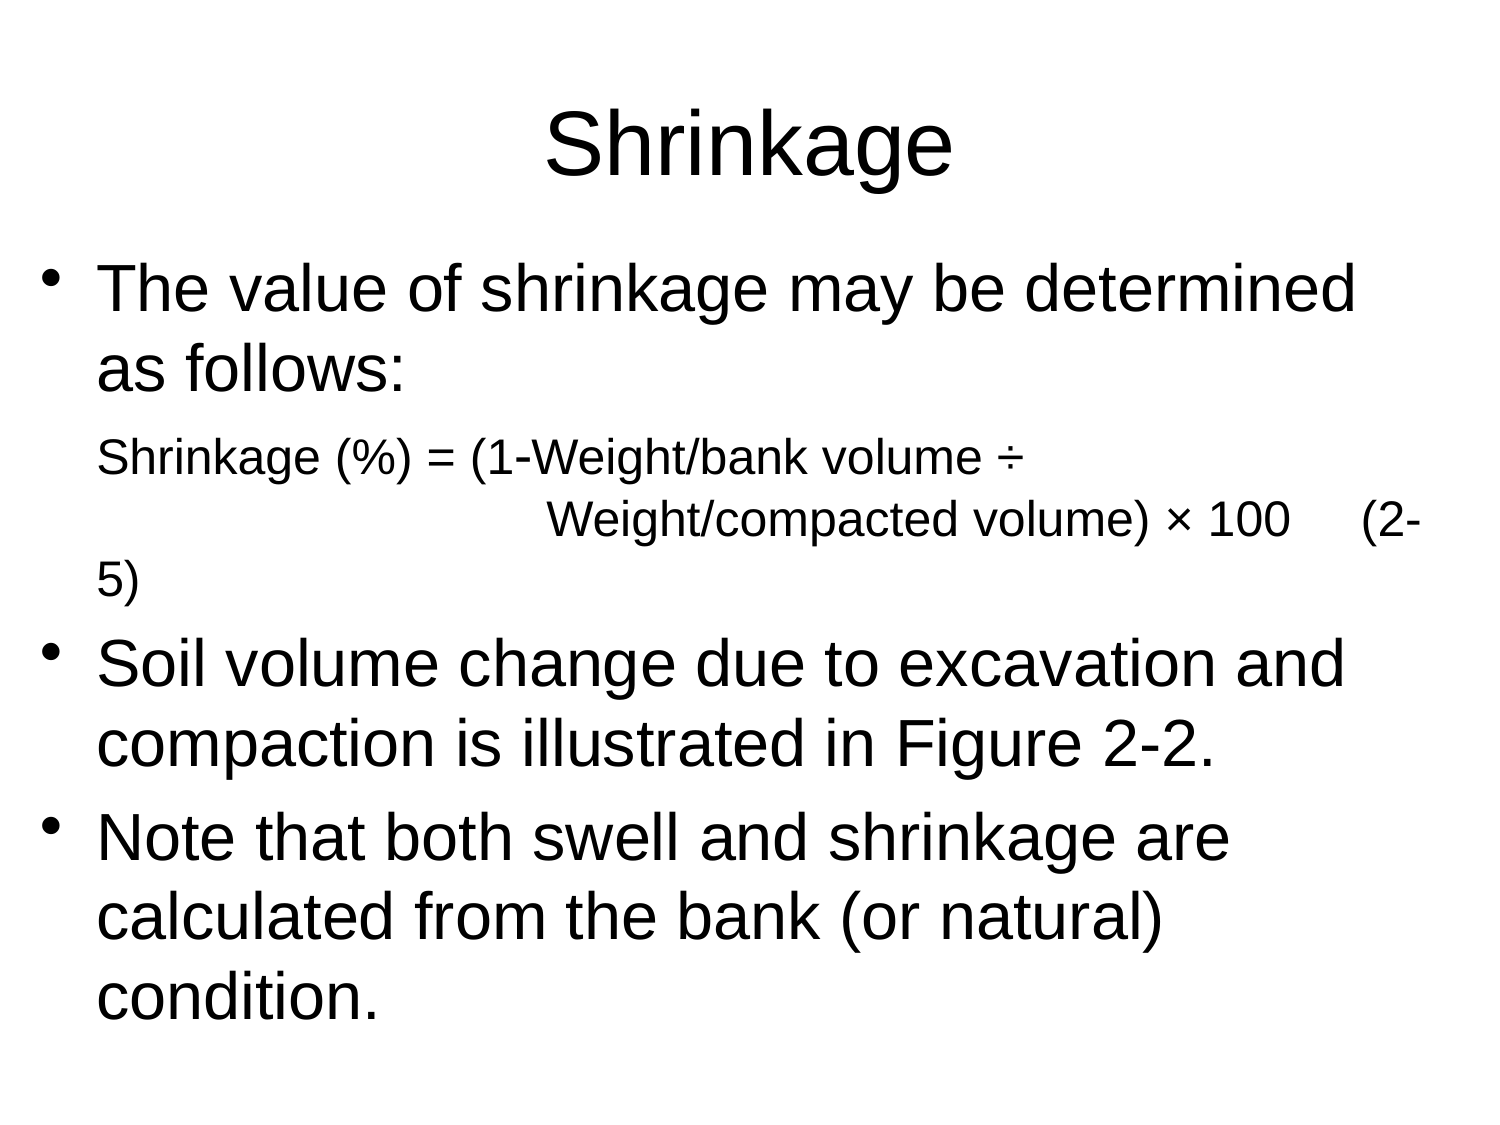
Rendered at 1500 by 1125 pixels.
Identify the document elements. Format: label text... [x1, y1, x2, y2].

list The value of shrinkage may be determined as follows: Shrinkage (%) = (1Weight/bank volume ÷ Weight/compacted volume) × 100 (2-5) Soil volume change due to excavation and compaction is illustrated in Figure 2-2. Note that both swell and shrinkage are calculated from the bank (or natural) condition. [24, 237, 1463, 1088]
title Shrinkage [74, 44, 1426, 233]
